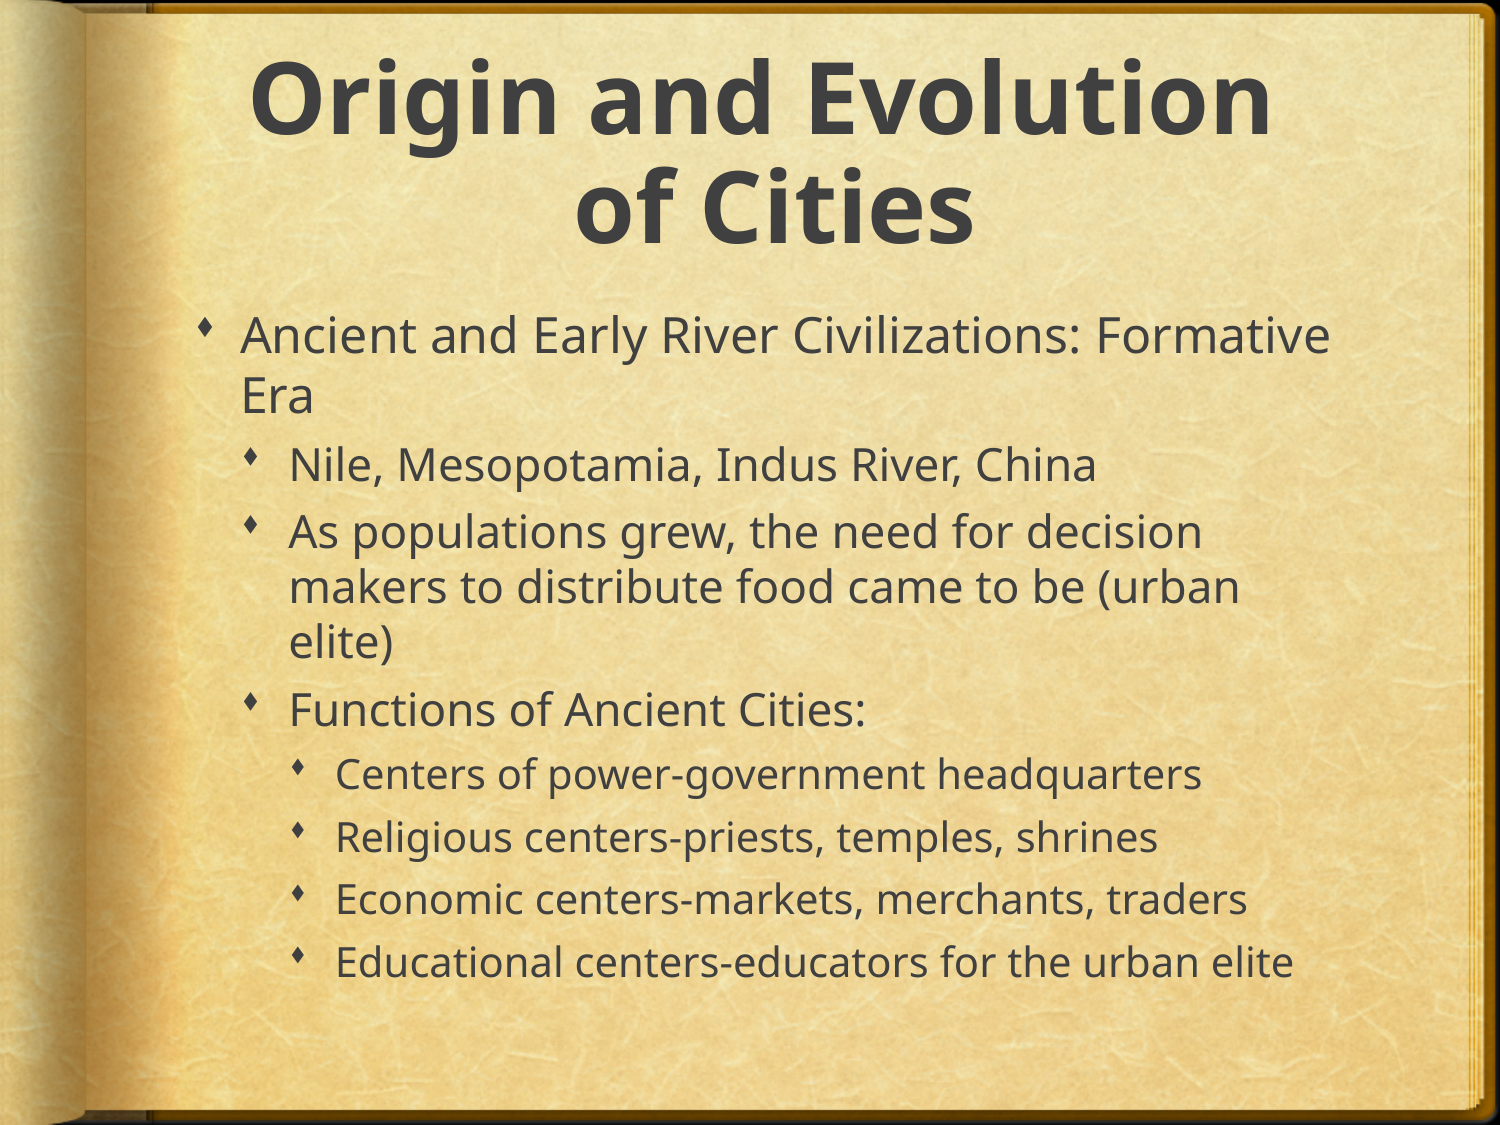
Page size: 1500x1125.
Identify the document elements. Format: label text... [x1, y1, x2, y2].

picture [0, 0, 1500, 1125]
list Ancient and Early River Civilizations: Formative Era Nile, Mesopotamia, Indus River, China As populations grew, the need for decision makers to distribute food came to be (urban elite) Functions of Ancient Cities: Centers of power-government headquarters Religious centers-priests, temples, shrines Economic centers-markets, merchants, traders Educational centers-educators for the urban elite [178, 295, 1372, 1005]
title Origin and Evolution of Cities [178, 45, 1372, 265]
